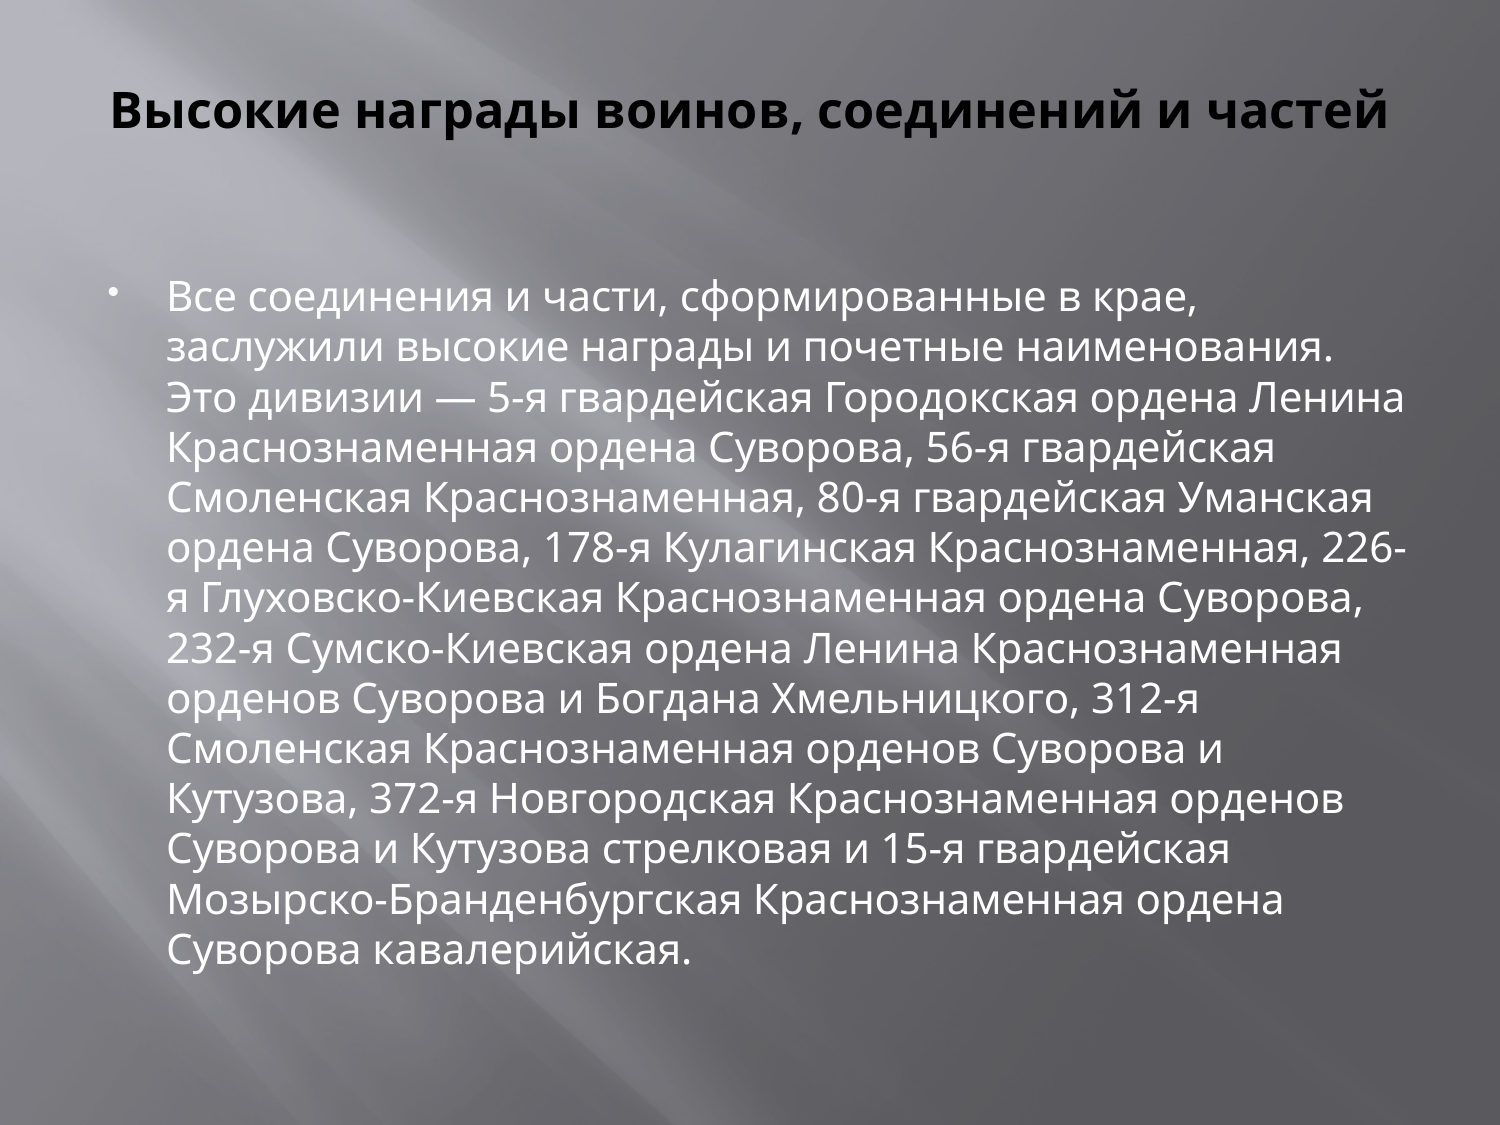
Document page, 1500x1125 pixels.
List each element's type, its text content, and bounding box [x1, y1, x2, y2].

title Высокие награды воинов, соединений и частей [75, 45, 1425, 233]
list Все соединения и части, сформированные в крае, заслужили высокие награды и почетные наименования. Это дивизии — 5-я гвардейская Городокская ордена Ленина Краснознаменная ордена Суворова, 56-я гвардейская Смоленская Краснознаменная, 80-я гвардейская Уманская ордена Суворова, 178-я Кулагинская Краснознаменная, 226-я Глуховско-Киевская Краснознаменная ордена Суворова, 232-я Сумско-Киевская ордена Ленина Краснознаменная орденов Суворова и Богдана Хмельницкого, 312-я Смоленская Краснознаменная орденов Суворова и Кутузова, 372-я Новгородская Краснознаменная орденов Суворова и Кутузова стрелковая и 15-я гвардейская Мозырско-Бранденбургская Краснознаменная ордена Суворова кавалерийская. [75, 262, 1425, 1035]
